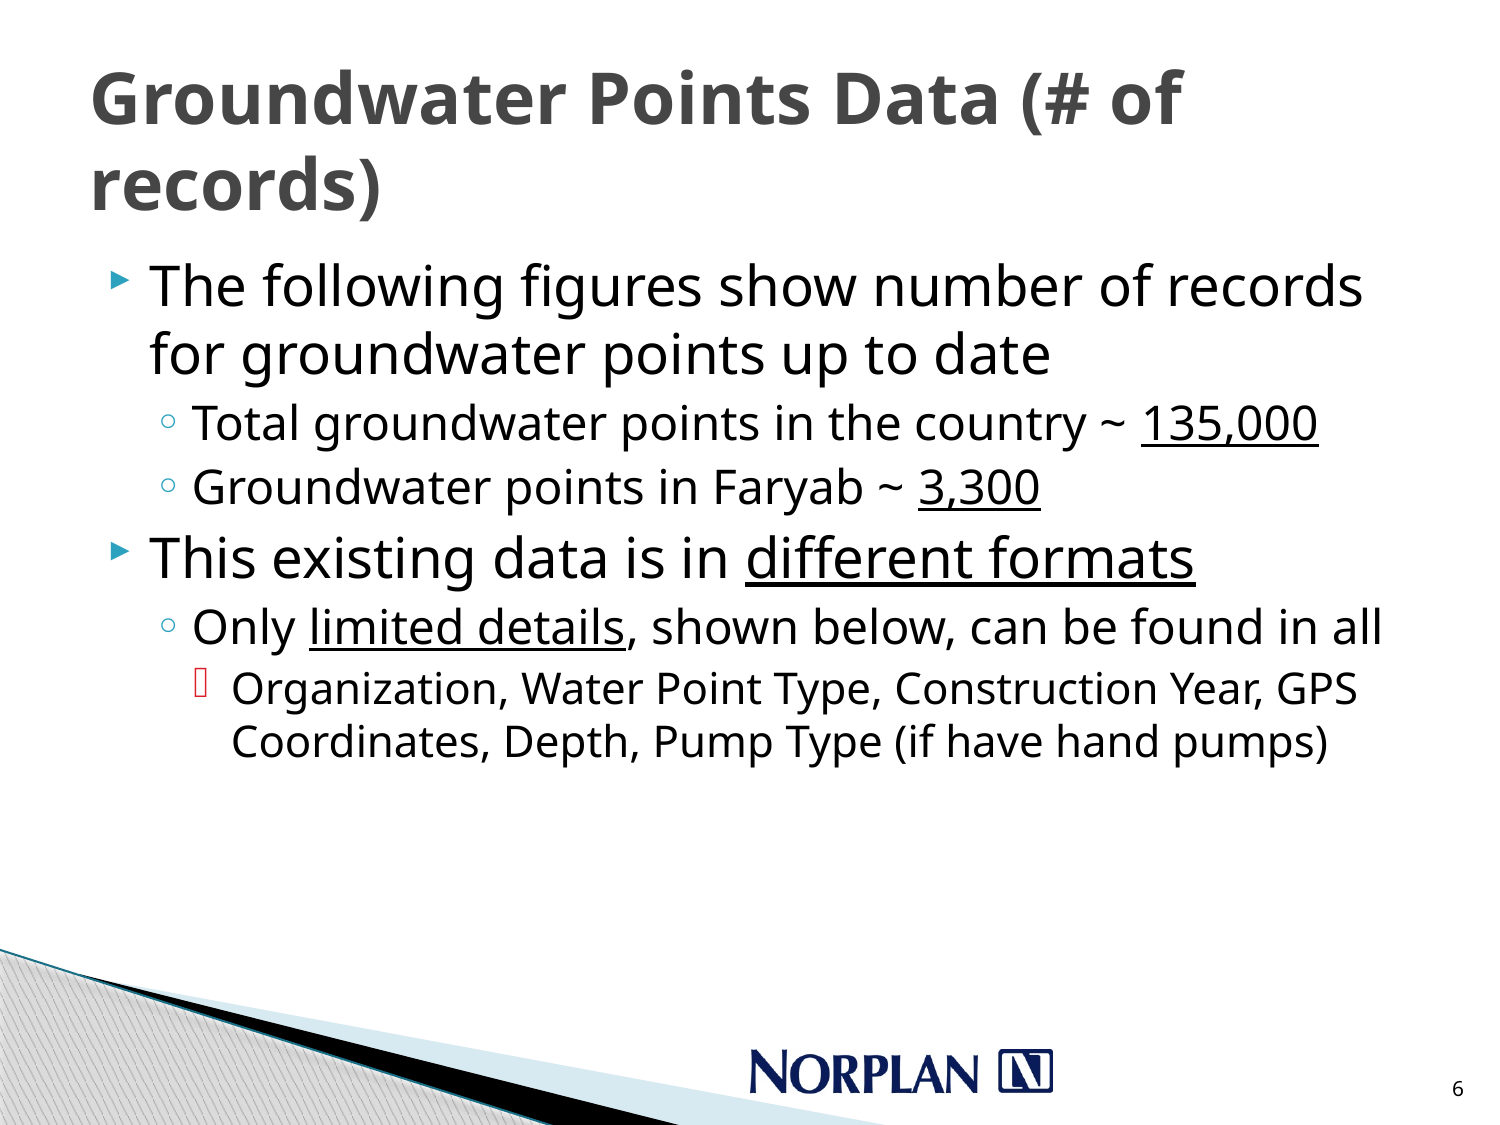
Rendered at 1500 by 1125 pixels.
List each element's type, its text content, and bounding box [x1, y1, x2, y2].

slide_number 6 [1418, 1051, 1479, 1112]
title Groundwater Points Data (# of records) [75, 45, 1425, 233]
list The following figures show number of records for groundwater points up to date Total groundwater points in the country ~ 135,000 Groundwater points in Faryab ~ 3,300 This existing data is in different formats Only limited details, shown below, can be found in all Organization, Water Point Type, Construction Year, GPS Coordinates, Depth, Pump Type (if have hand pumps) [75, 243, 1425, 986]
picture [750, 1049, 1053, 1094]
